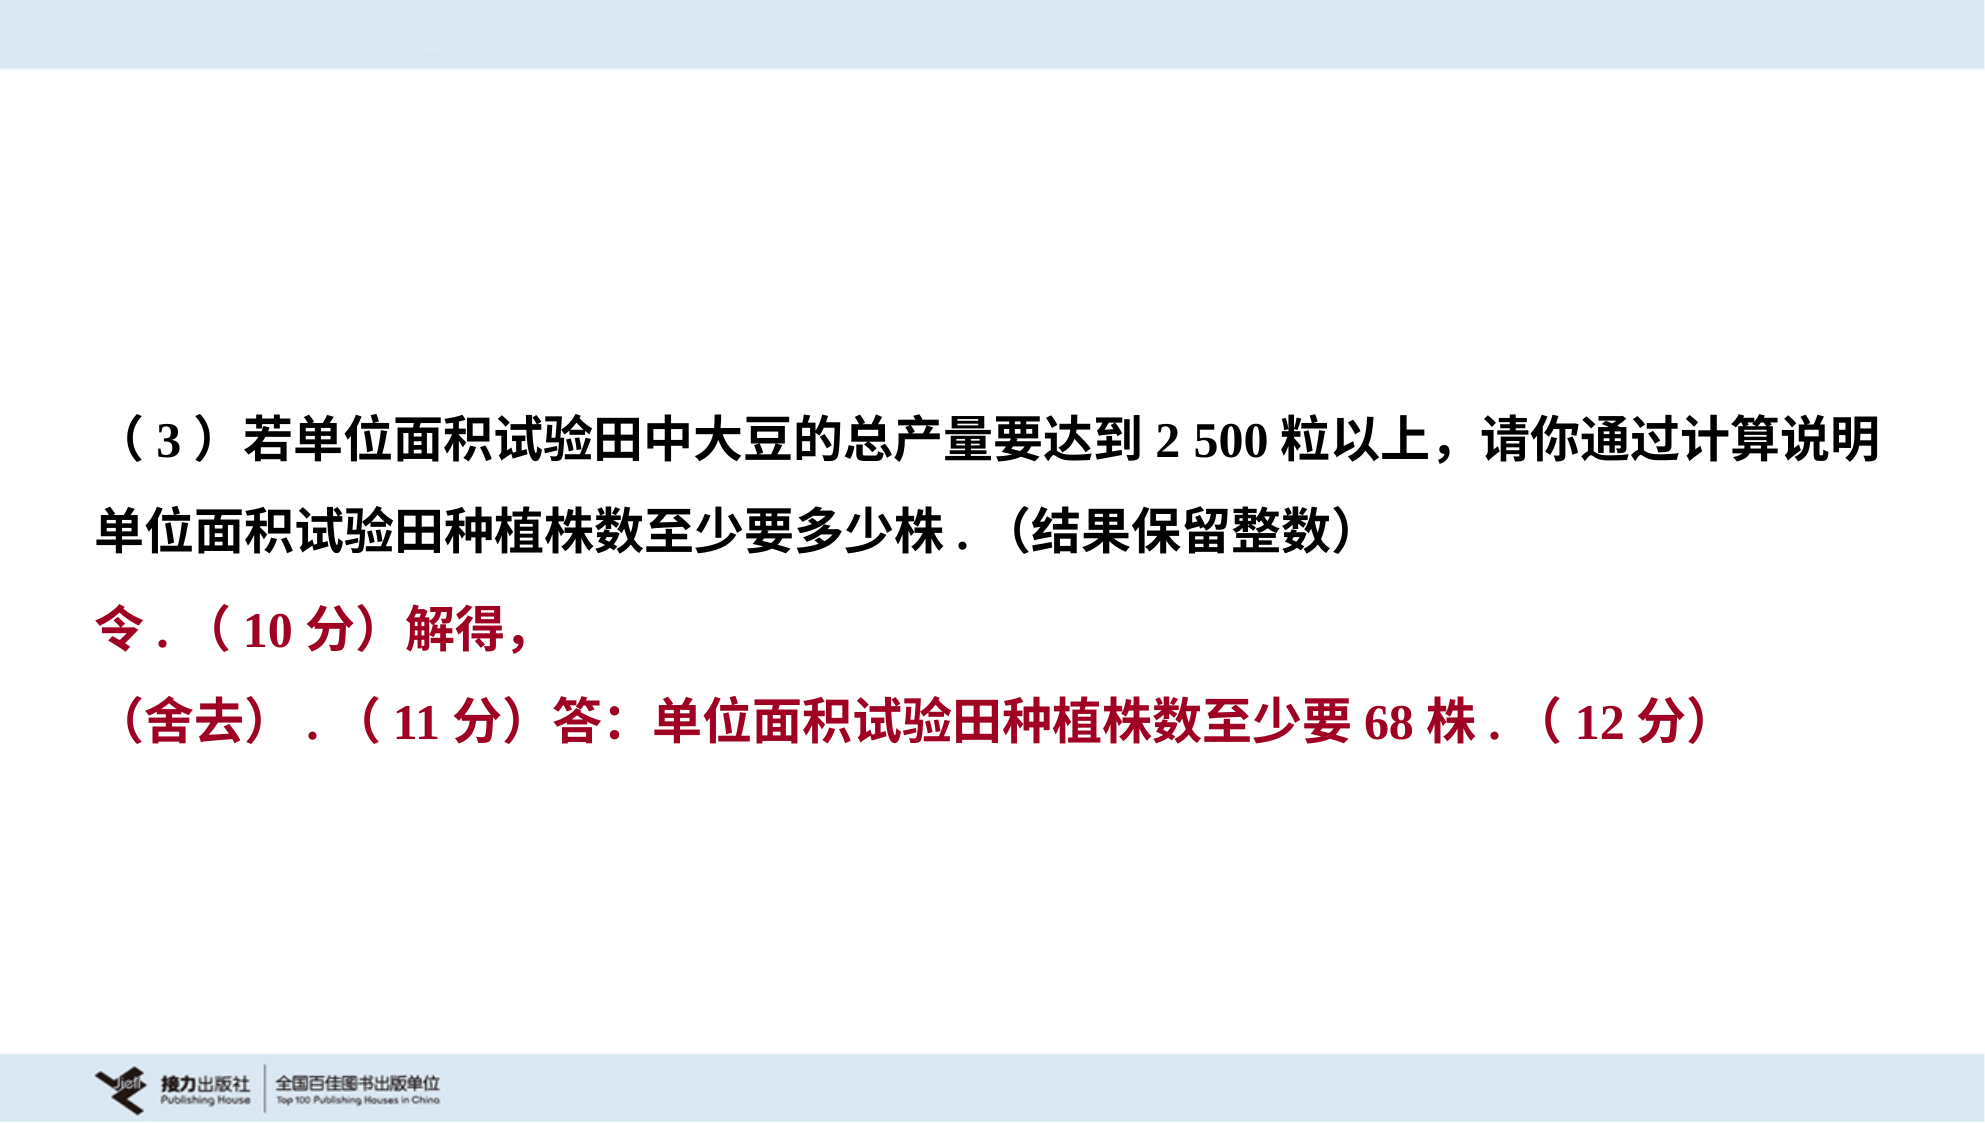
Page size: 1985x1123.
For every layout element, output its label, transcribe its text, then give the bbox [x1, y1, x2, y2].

picture [0, 0, 1985, 1122]
text_box （3）若单位面积试验田中大豆的总产量要达到2 500粒以上，请你通过计算说明 单位面积试验田种植株数至少要多少株.（结果保留整数） [94, 375, 1892, 560]
